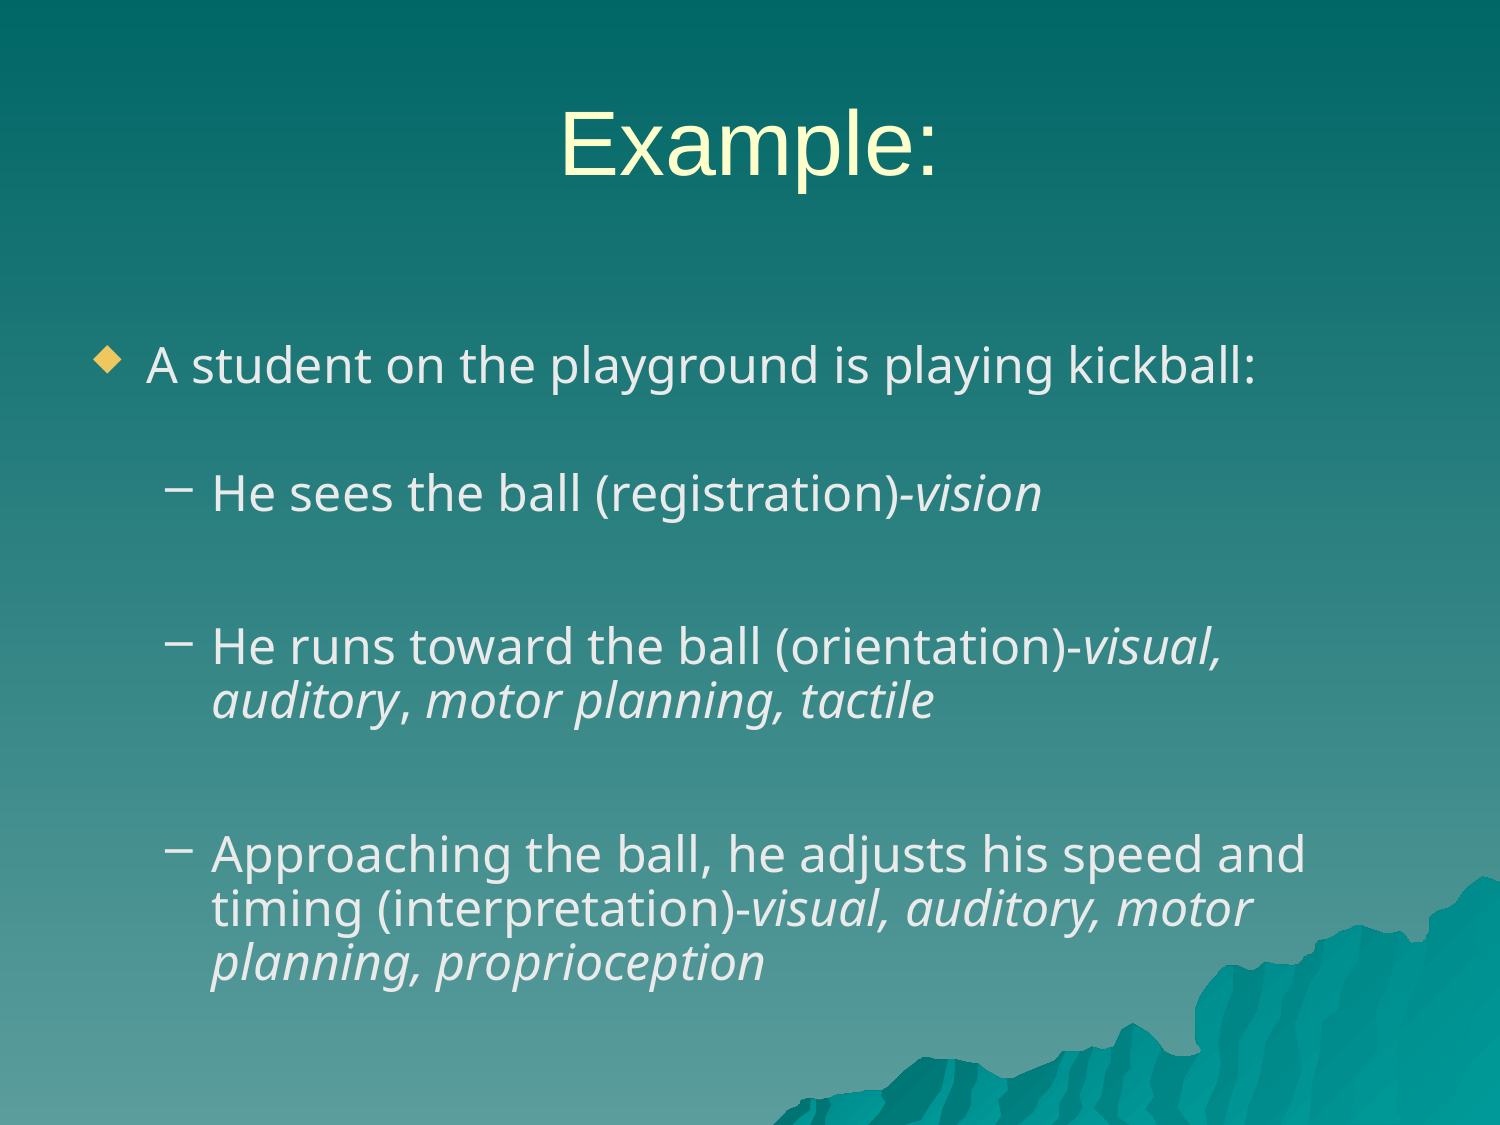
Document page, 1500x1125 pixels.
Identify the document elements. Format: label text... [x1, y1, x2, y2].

list A student on the playground is playing kickball: He sees the ball (registration)-vision He runs toward the ball (orientation)-visual, auditory, motor planning, tactile Approaching the ball, he adjusts his speed and timing (interpretation)-visual, auditory, motor planning, proprioception [74, 262, 1426, 1006]
title Example: [74, 45, 1426, 233]
